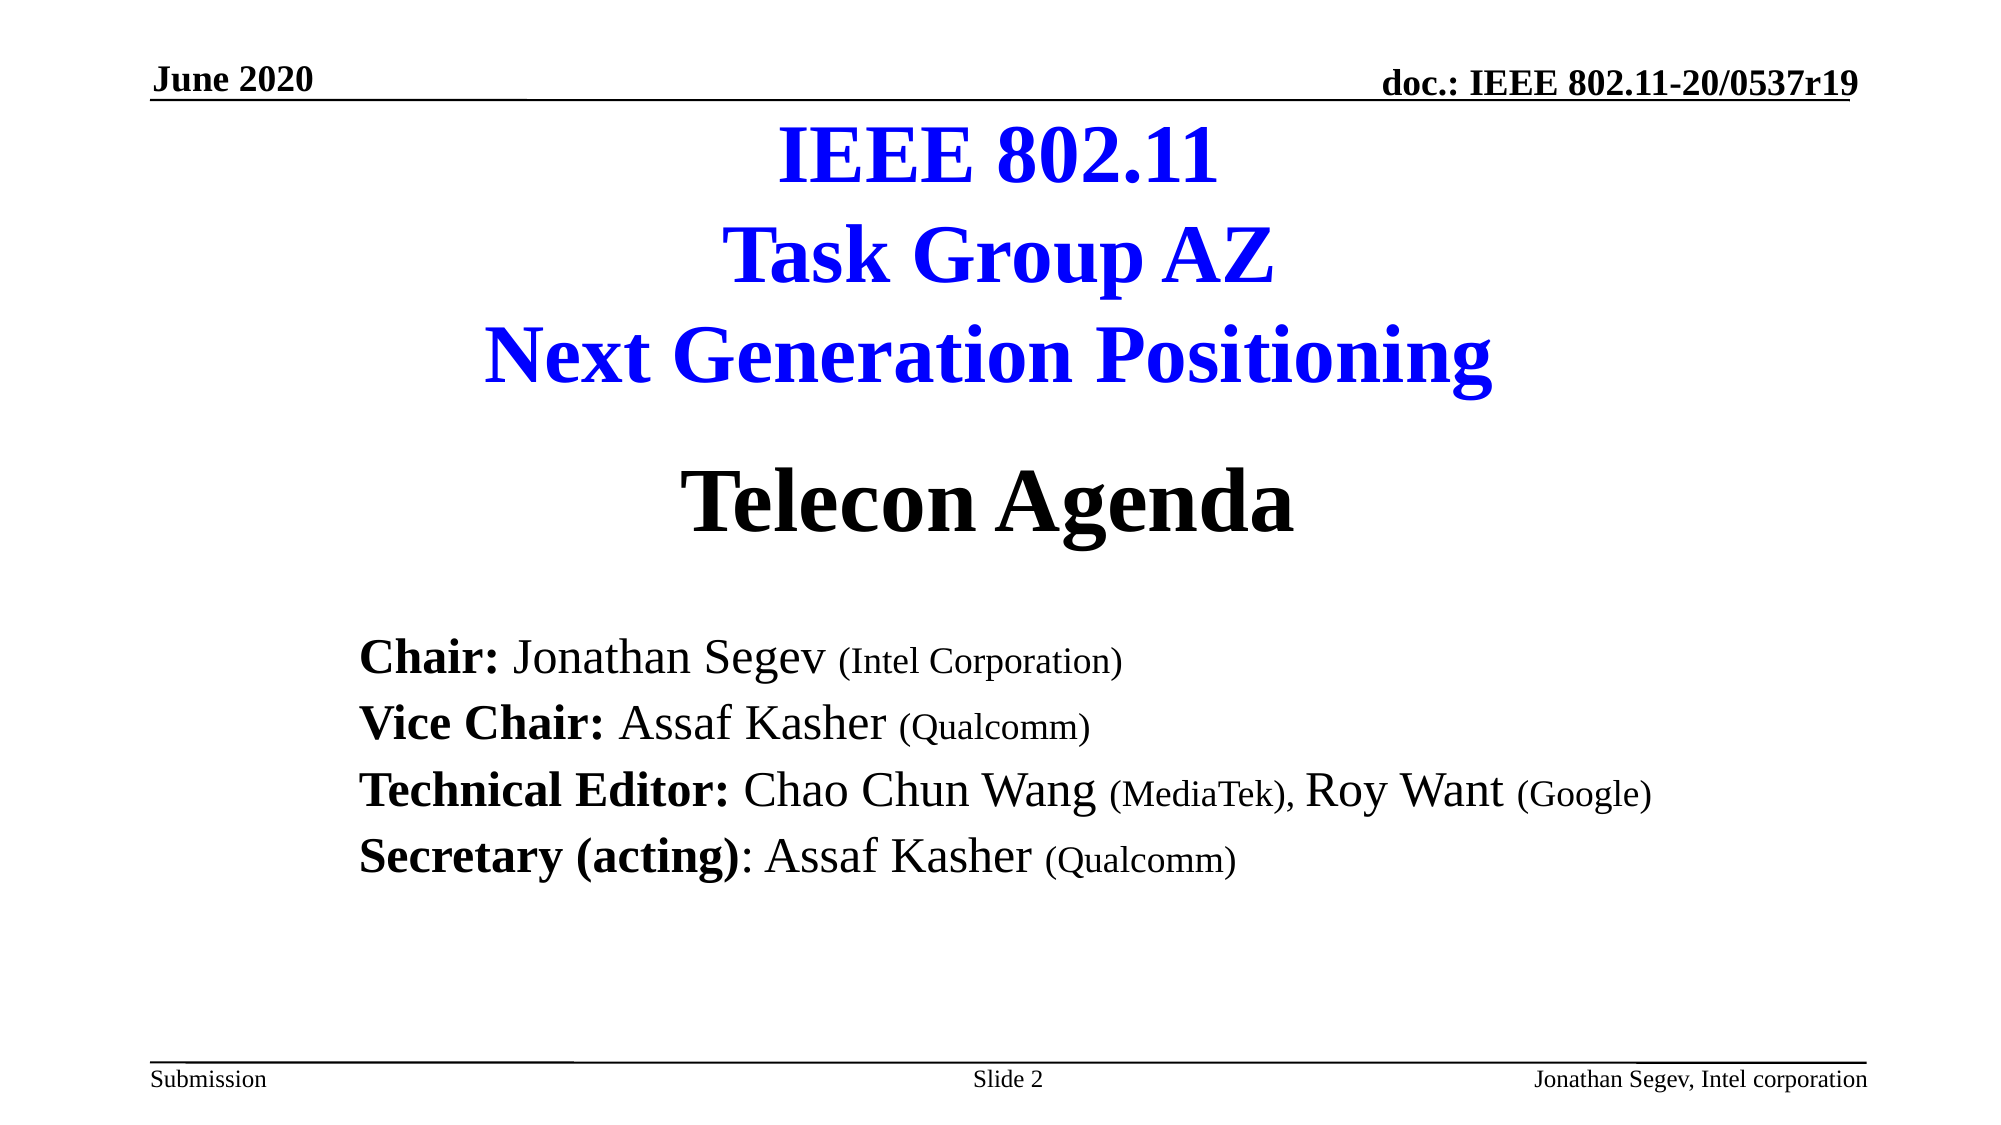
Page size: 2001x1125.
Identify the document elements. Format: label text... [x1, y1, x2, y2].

list Telecon Agenda Chair: Jonathan Segev (Intel Corporation) Vice Chair: Assaf Kasher (Qualcomm) Technical Editor: Chao Chun Wang (MediaTek), Roy Want (Google) Secretary (acting): Assaf Kasher (Qualcomm) [149, 444, 1850, 1000]
footer Jonathan Segev, Intel corporation [1171, 1061, 1869, 1093]
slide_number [152, 54, 563, 100]
slide_number Slide 2 [950, 1061, 1067, 1123]
title IEEE 802.11 Task Group AZ Next Generation Positioning [149, 112, 1850, 386]
